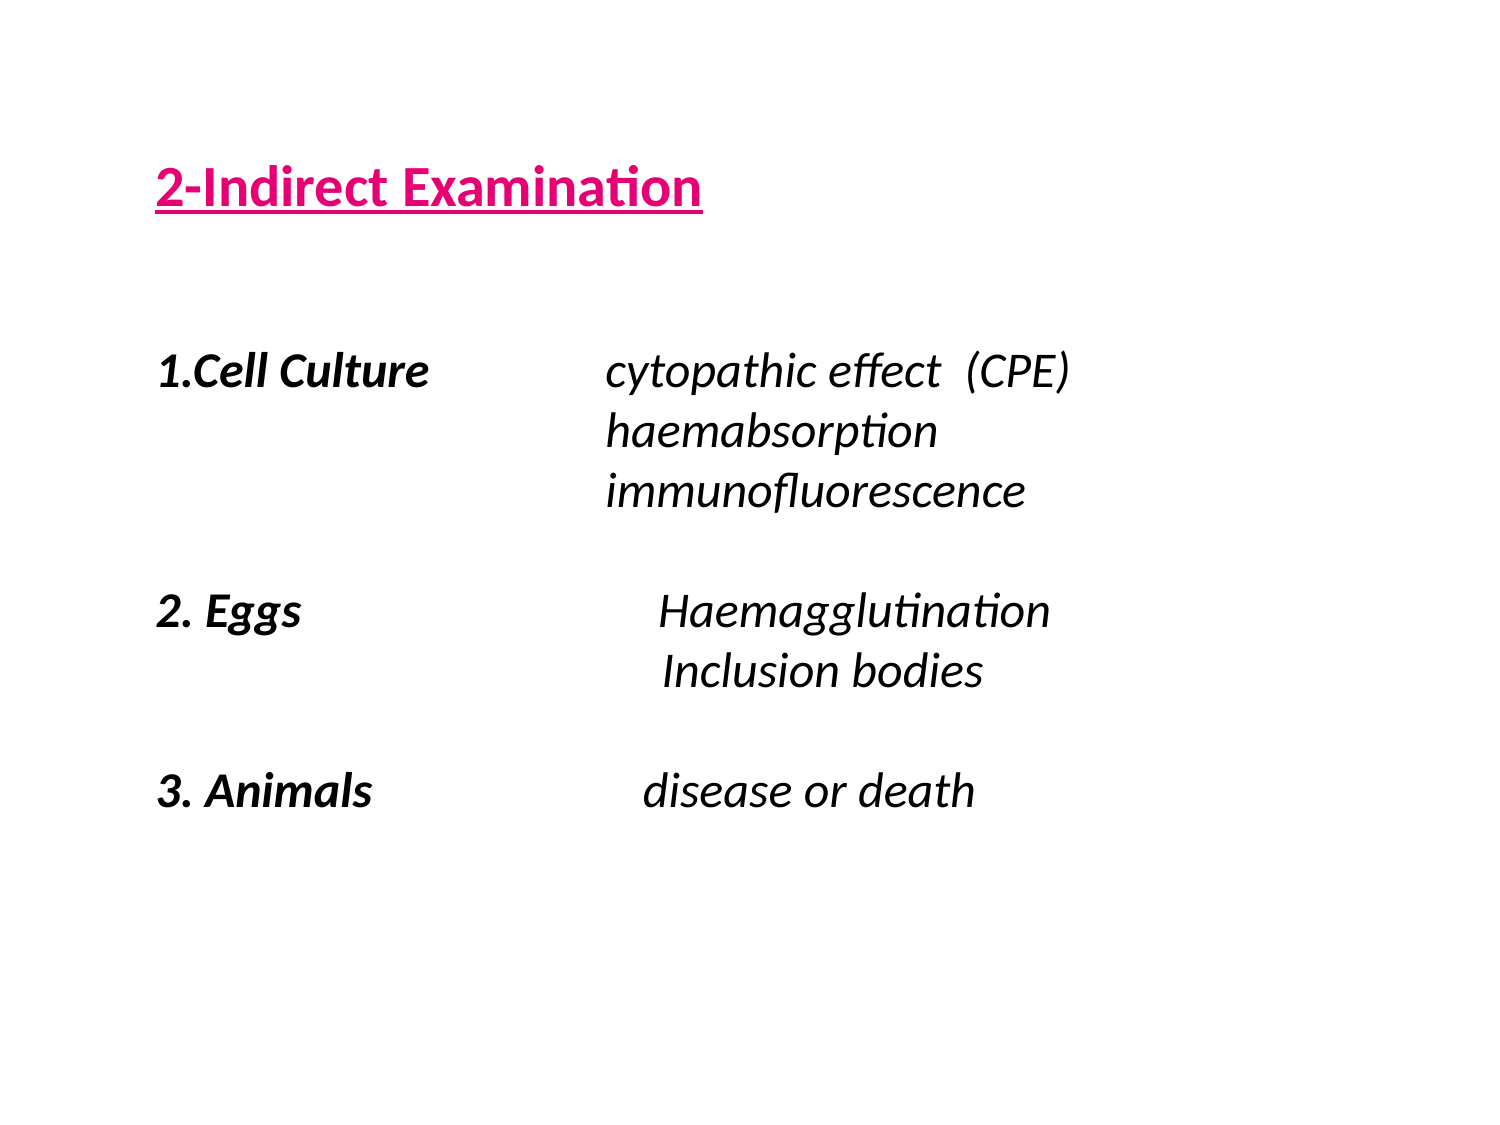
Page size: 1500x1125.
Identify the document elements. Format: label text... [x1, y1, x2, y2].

text_box 2-Indirect Examination 1.Cell Culture cytopathic effect (CPE) haemabsorption immunofluorescence 2. Eggs Haemagglutination Inclusion bodies 3. Animals disease or death [140, 140, 1289, 946]
